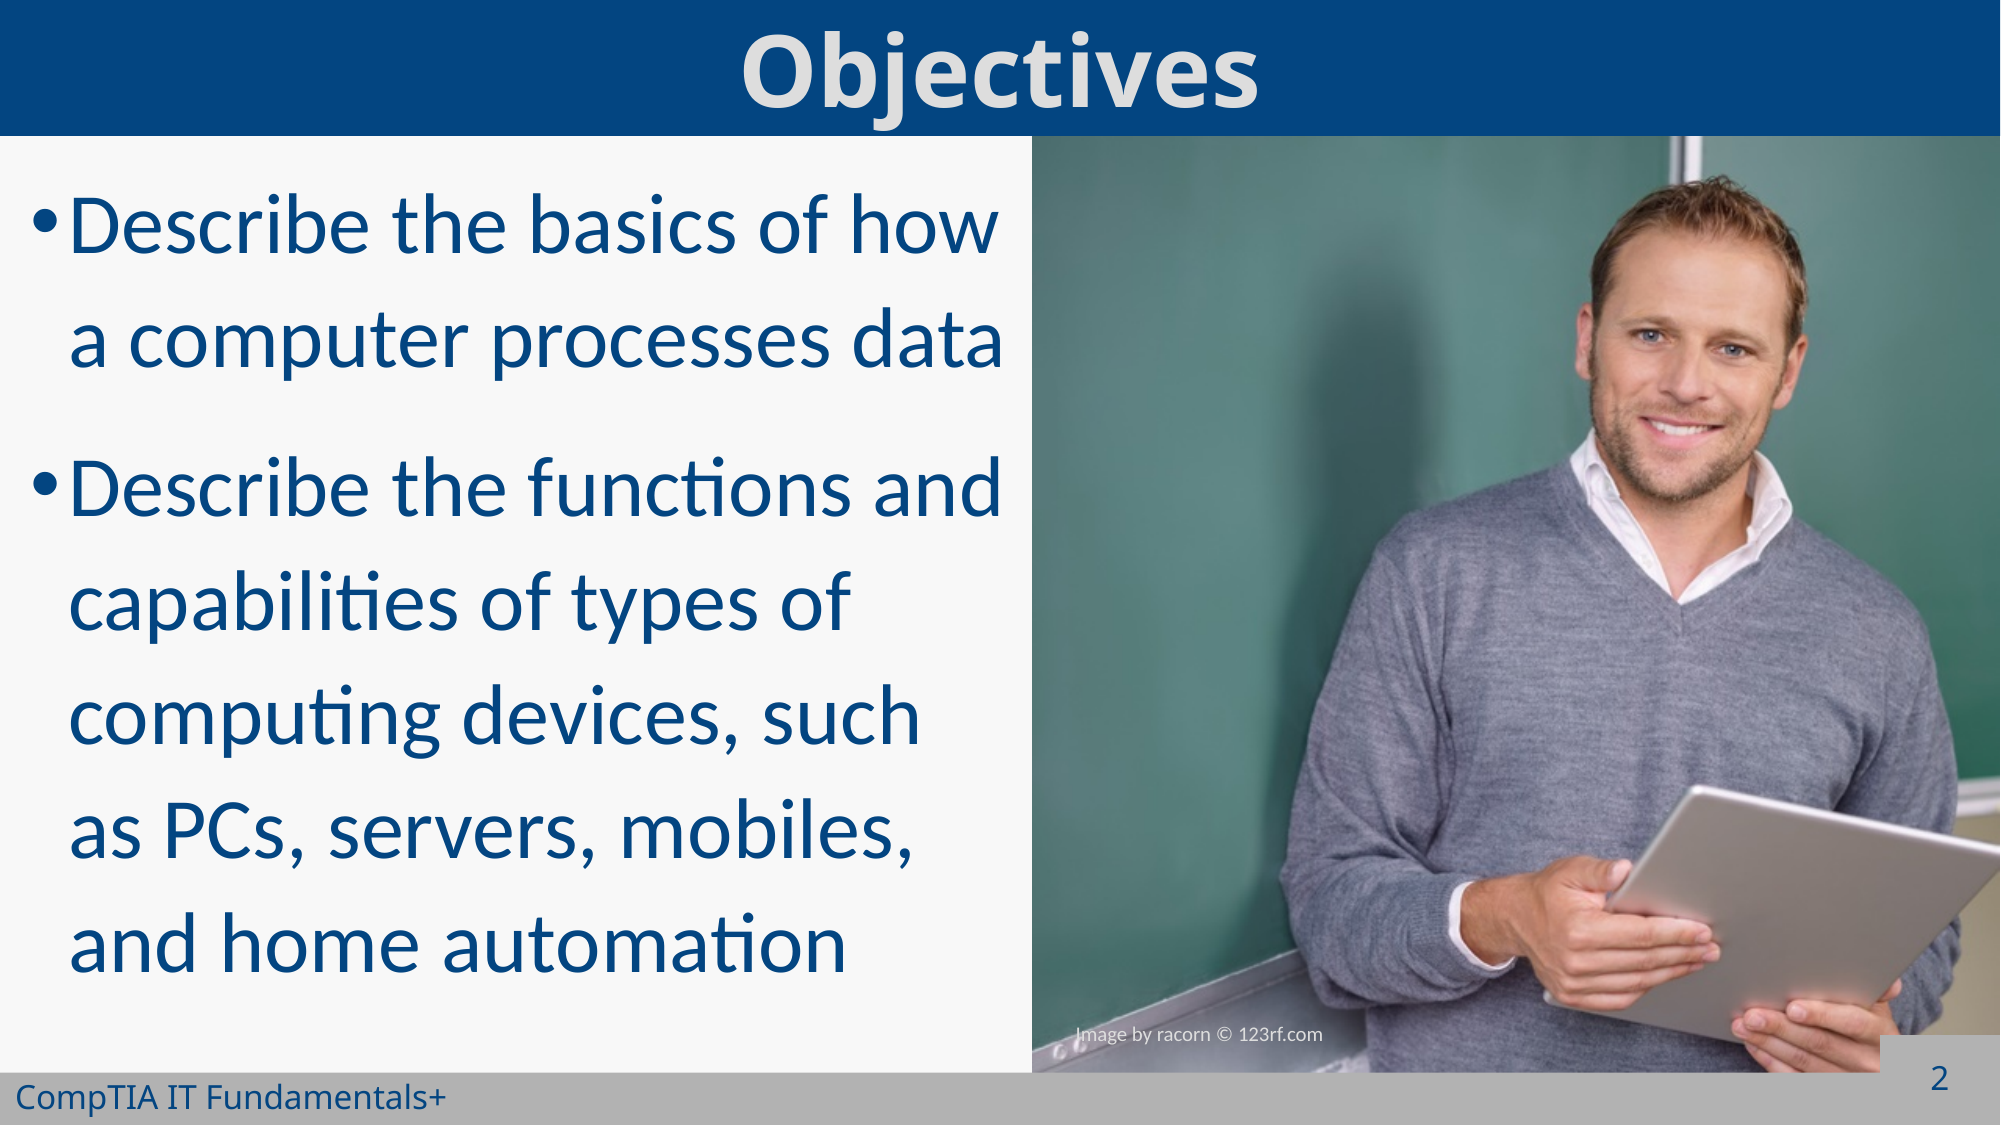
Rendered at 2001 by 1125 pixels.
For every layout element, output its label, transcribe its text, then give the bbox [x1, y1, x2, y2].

list Describe the basics of how a computer processes data Describe the functions and capabilities of types of computing devices, such as PCs, servers, mobiles, and home automation [15, 149, 1033, 1065]
footer CompTIA IT Fundamentals+ [0, 1072, 1880, 1125]
slide_number 2 [1880, 1035, 2000, 1125]
picture [1032, 136, 2000, 1072]
